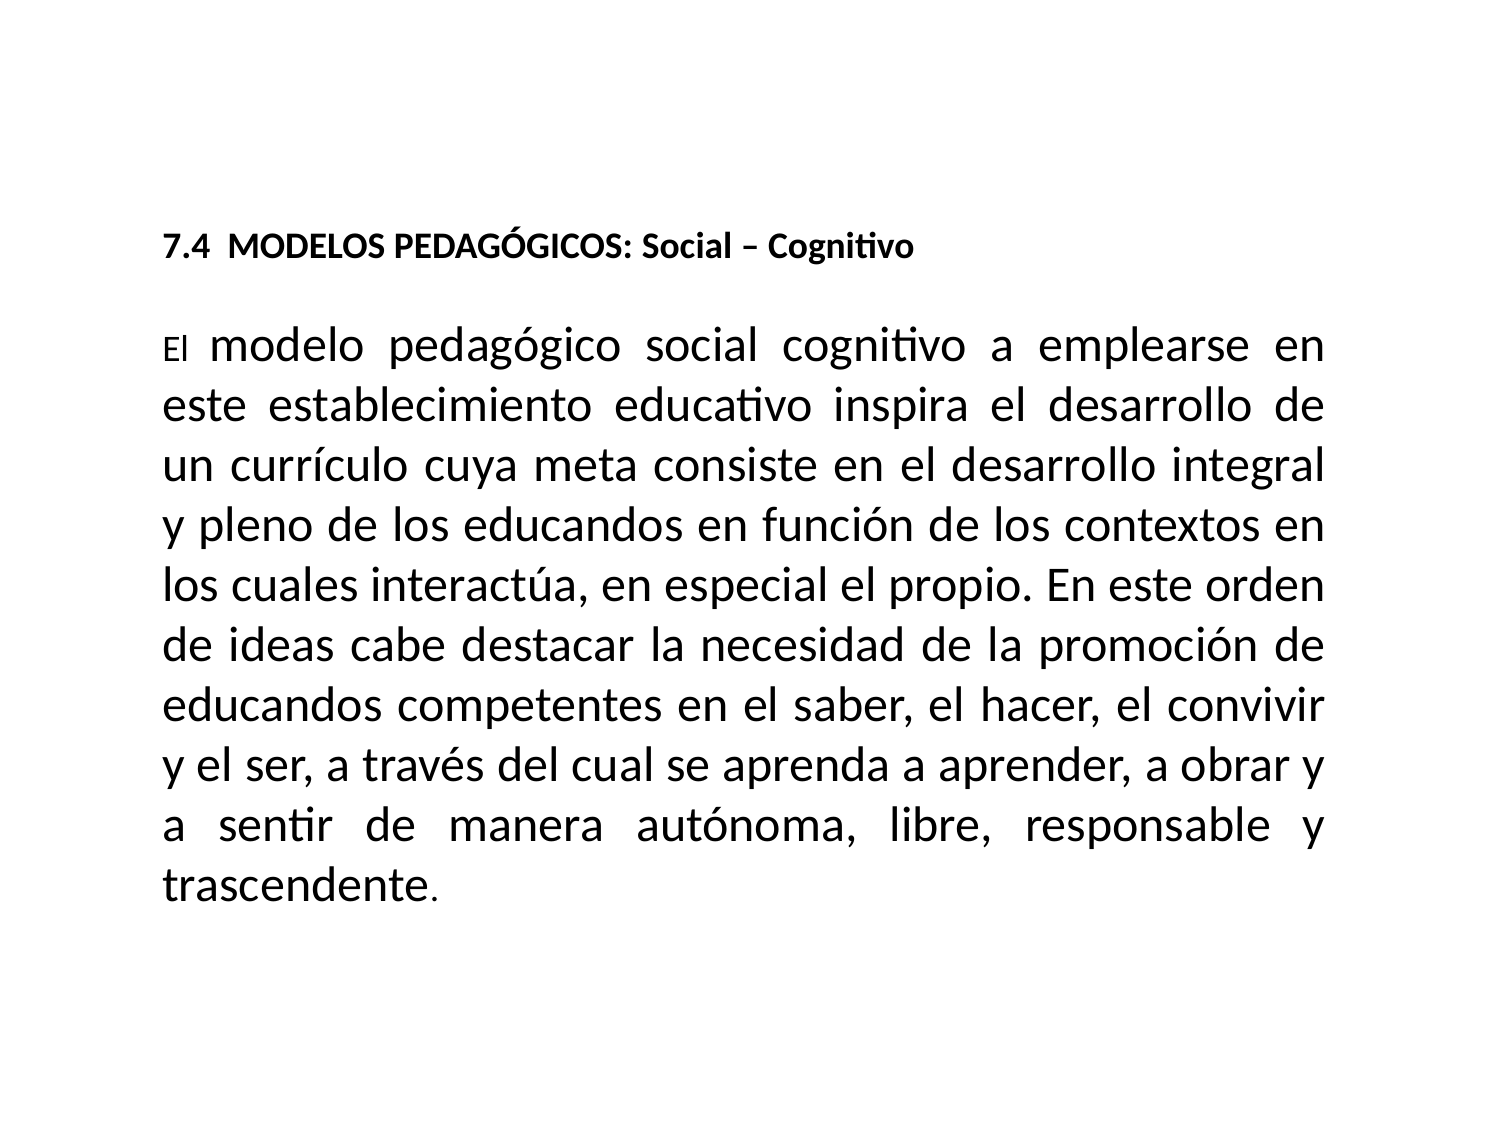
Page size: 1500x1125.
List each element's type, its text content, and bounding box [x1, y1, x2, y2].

text_box 7.4 MODELOS PEDAGÓGICOS: Social – Cognitivo El modelo pedagógico social cognitivo a emplearse en este establecimiento educativo inspira el desarrollo de un currículo cuya meta consiste en el desarrollo integral y pleno de los educandos en función de los contextos en los cuales interactúa, en especial el propio. En este orden de ideas cabe destacar la necesidad de la promoción de educandos competentes en el saber, el hacer, el convivir y el ser, a través del cual se aprenda a aprender, a obrar y a sentir de manera autónoma, libre, responsable y trascendente. [147, 214, 1341, 919]
